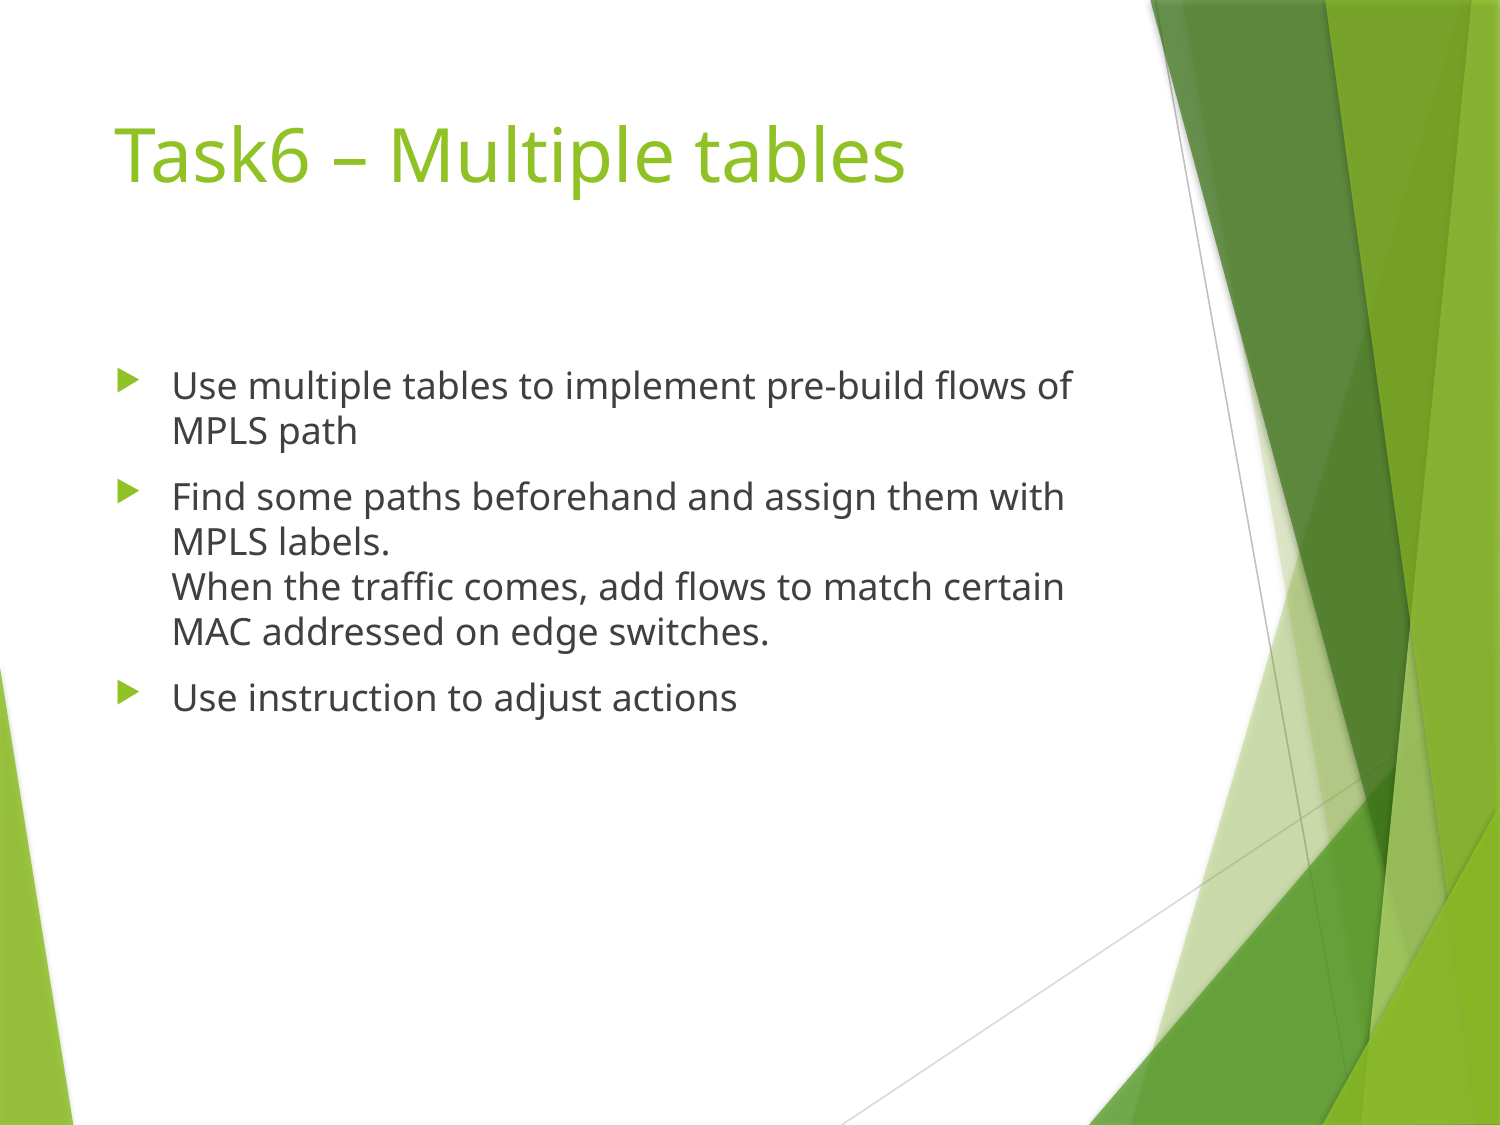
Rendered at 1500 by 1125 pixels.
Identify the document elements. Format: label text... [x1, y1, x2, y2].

title Task6 – Multiple tables [99, 99, 1142, 317]
list Use multiple tables to implement pre-build flows of MPLS path Find some paths beforehand and assign them with MPLS labels. When the traffic comes, add flows to match certain MAC addressed on edge switches. Use instruction to adjust actions [99, 354, 1142, 992]
